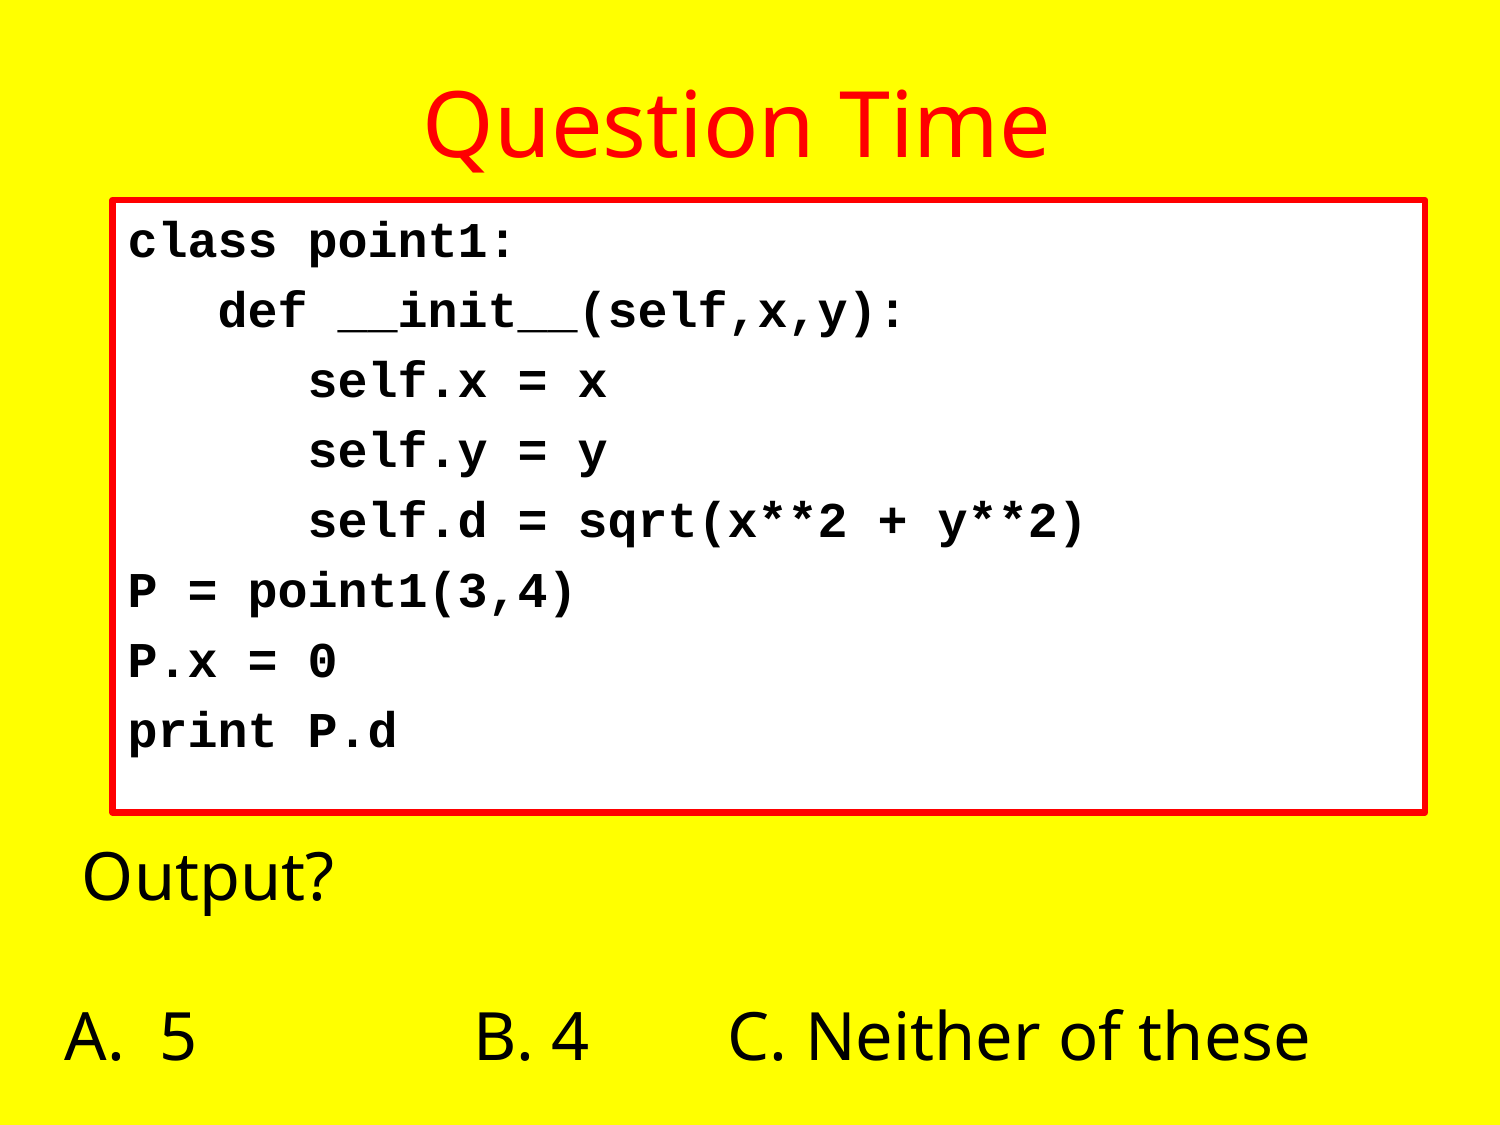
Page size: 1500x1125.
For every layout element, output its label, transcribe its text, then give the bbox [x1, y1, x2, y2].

subtitle class point1: def __init__(self,x,y): self.x = x self.y = y self.d = sqrt(x**2 + y**2) P = point1(3,4) P.x = 0 print P.d [112, 200, 1425, 813]
title Question Time [99, 0, 1375, 242]
text_box Output? A. 5 B. 4 C. Neither of these [49, 826, 1500, 1125]
